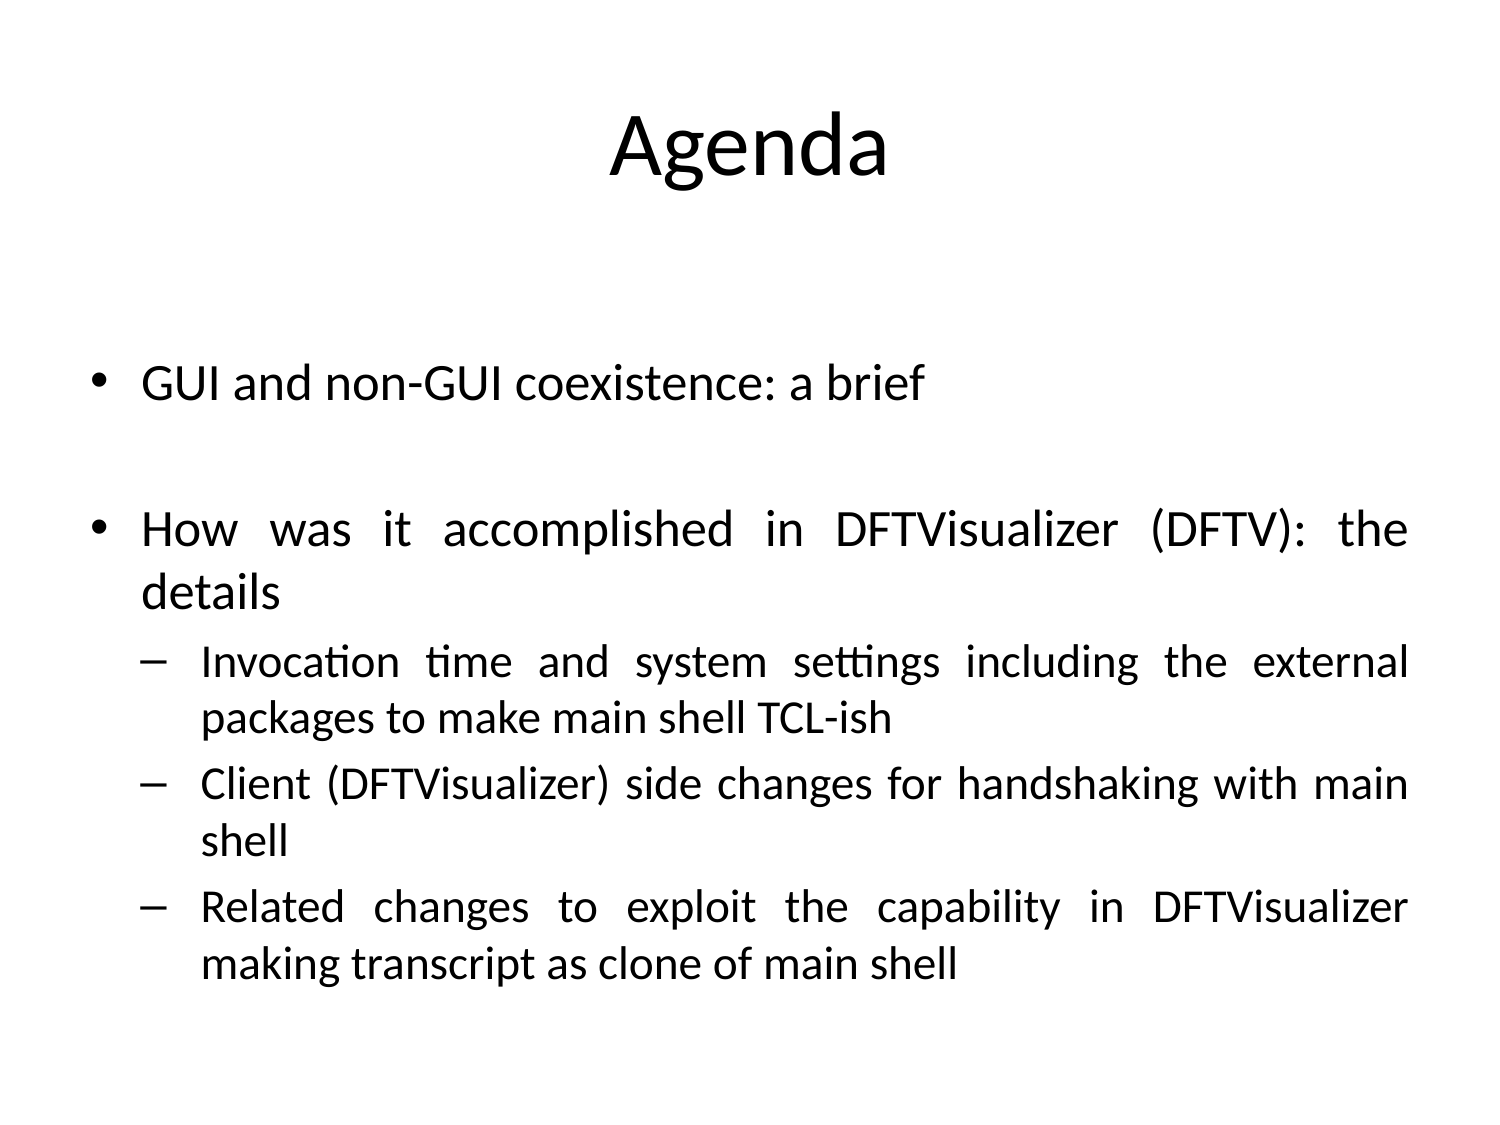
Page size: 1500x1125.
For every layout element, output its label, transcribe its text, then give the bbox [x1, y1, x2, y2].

list GUI and non-GUI coexistence: a brief How was it accomplished in DFTVisualizer (DFTV): the details Invocation time and system settings including the external packages to make main shell TCL-ish Client (DFTVisualizer) side changes for handshaking with main shell Related changes to exploit the capability in DFTVisualizer making transcript as clone of main shell [75, 262, 1425, 1005]
title Agenda [75, 45, 1425, 233]
